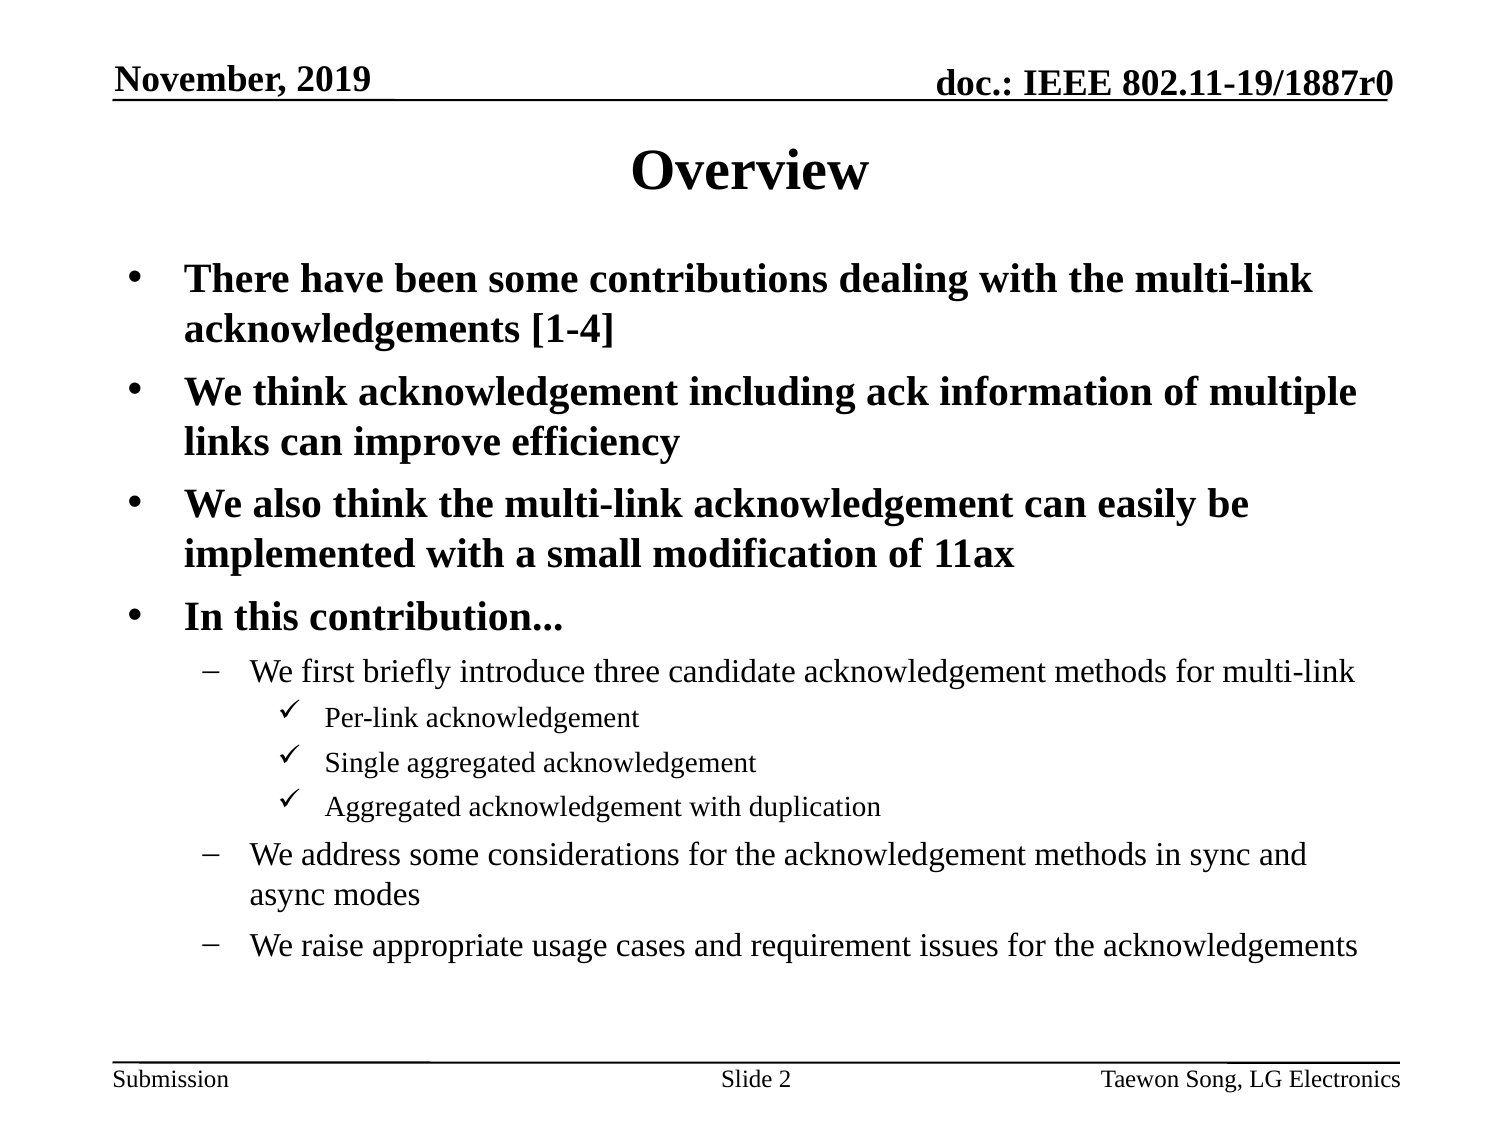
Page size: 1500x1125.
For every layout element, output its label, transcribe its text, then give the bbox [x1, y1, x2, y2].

slide_number Slide 2 [712, 1061, 800, 1123]
title Overview [112, 112, 1388, 221]
list There have been some contributions dealing with the multi-link acknowledgements [1-4] We think acknowledgement including ack information of multiple links can improve efficiency We also think the multi-link acknowledgement can easily be implemented with a small modification of 11ax In this contribution... We first briefly introduce three candidate acknowledgement methods for multi-link Per-link acknowledgement Single aggregated acknowledgement Aggregated acknowledgement with duplication We address some considerations for the acknowledgement methods in sync and async modes We raise appropriate usage cases and requirement issues for the acknowledgements [112, 243, 1388, 1000]
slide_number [114, 54, 423, 100]
footer Taewon Song, LG Electronics [878, 1061, 1402, 1093]
